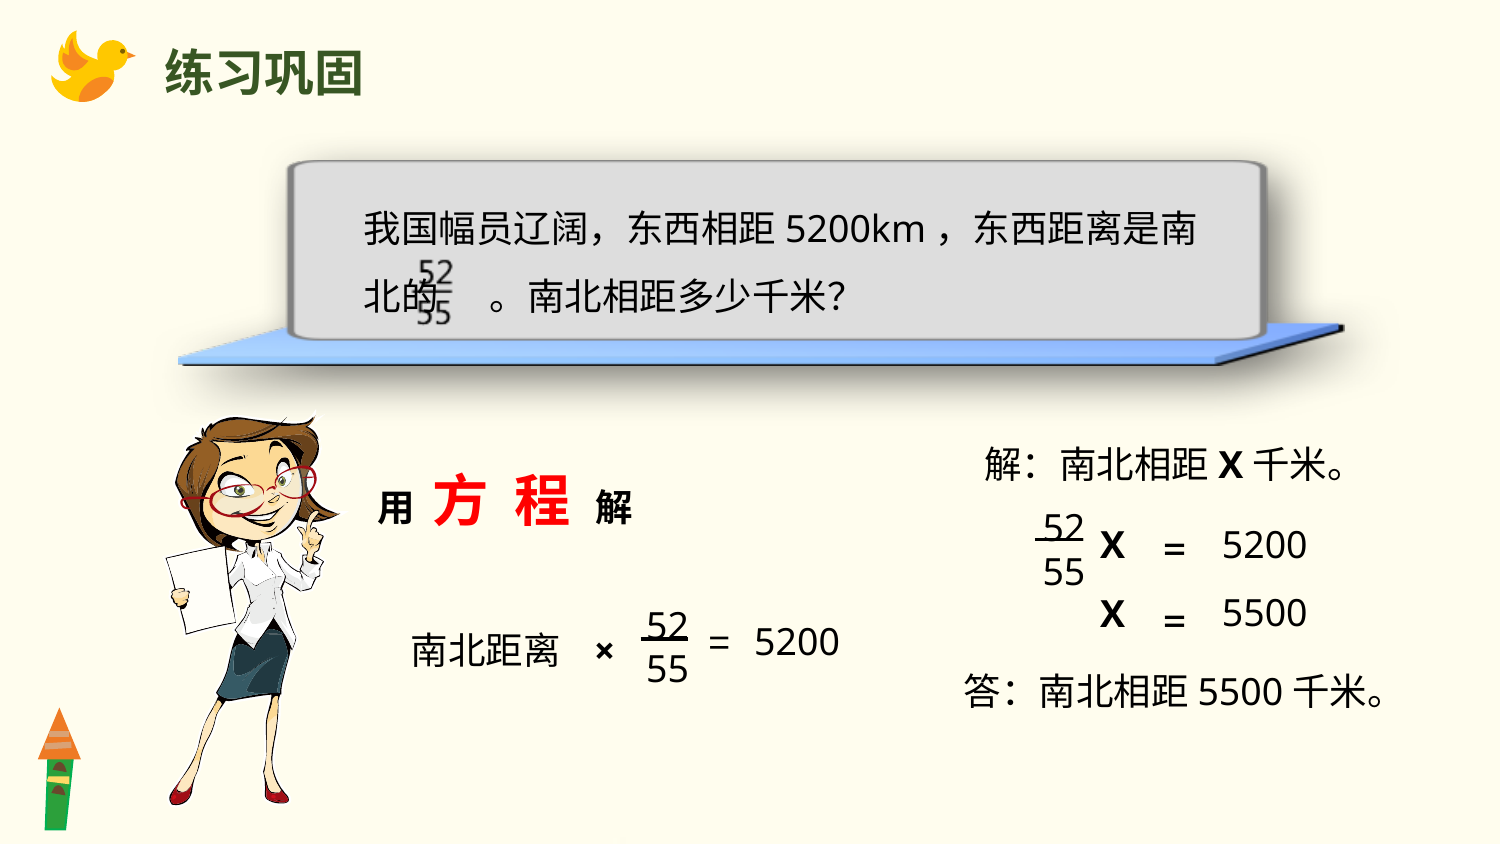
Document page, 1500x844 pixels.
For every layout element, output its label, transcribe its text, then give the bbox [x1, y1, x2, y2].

text_box 练习巩固 [152, 35, 376, 107]
picture [0, 0, 1500, 844]
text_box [1086, 577, 1325, 654]
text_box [1027, 487, 1325, 602]
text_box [396, 586, 857, 699]
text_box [178, 160, 1345, 366]
text_box 答：南北相距5500千米。 [952, 639, 1459, 719]
text_box 用 方 程 解 [366, 459, 645, 538]
text_box 解：南北相距X千米。 [973, 412, 1500, 492]
